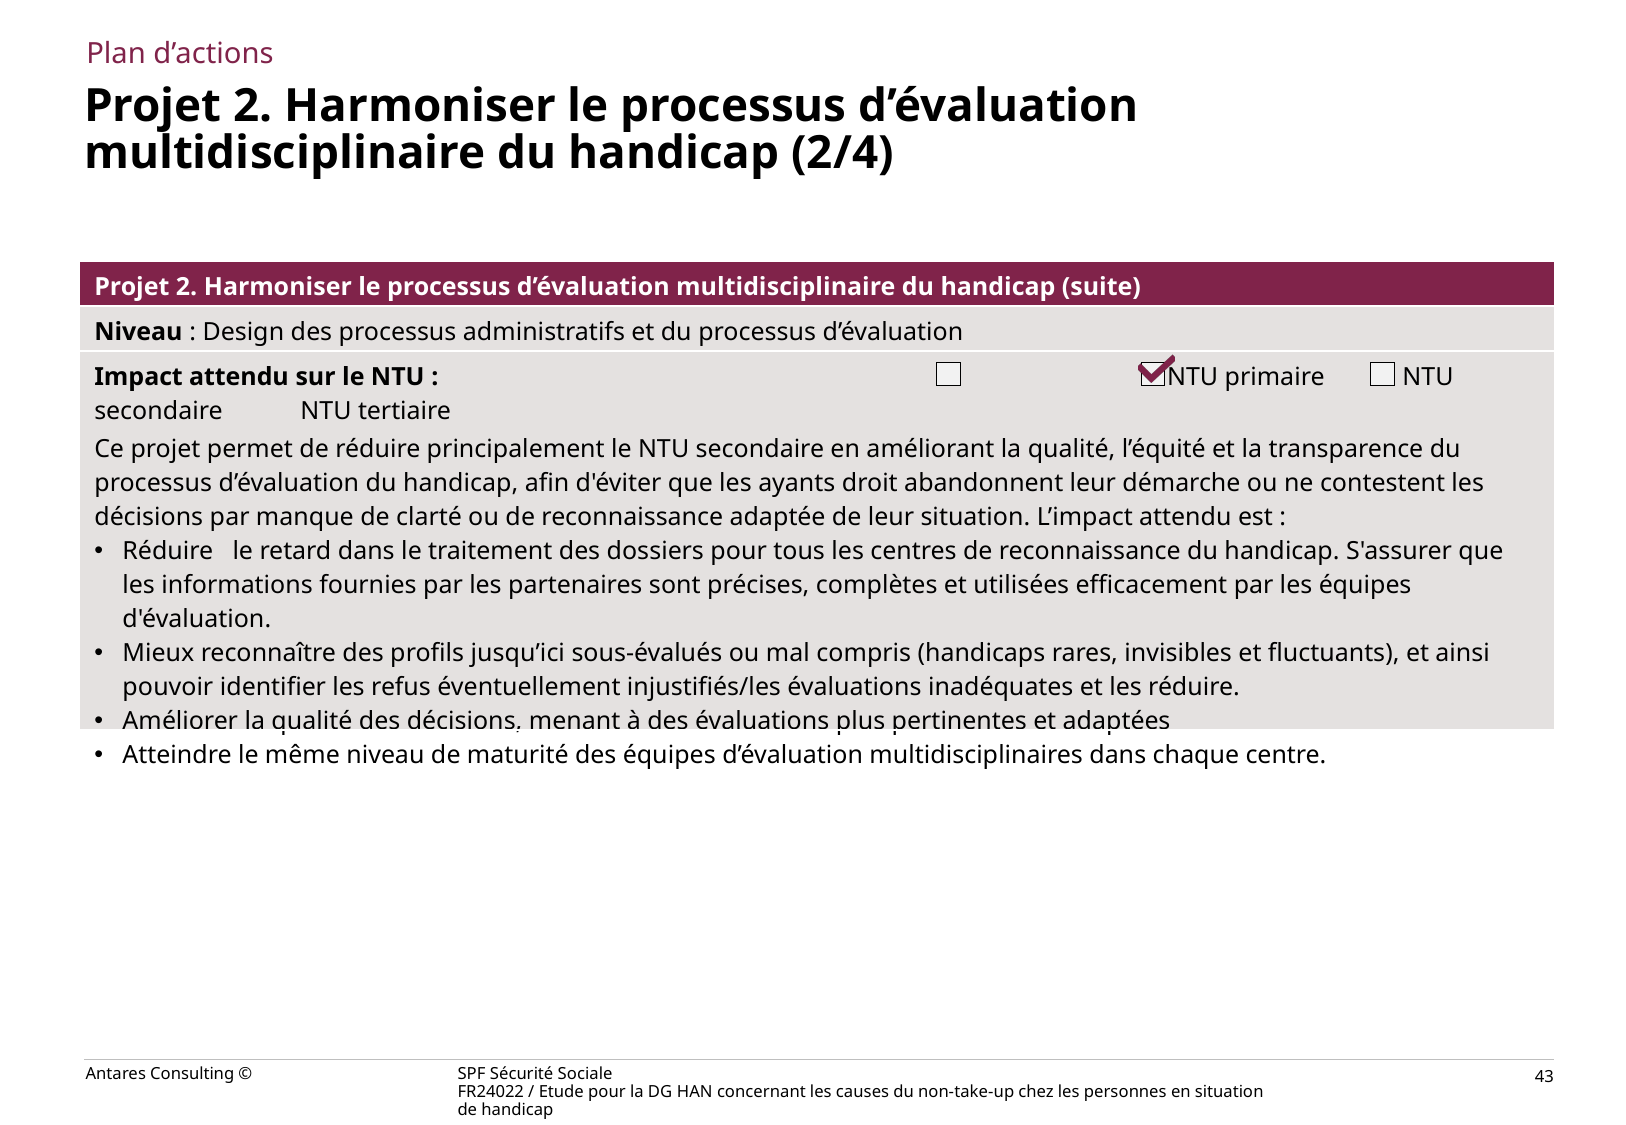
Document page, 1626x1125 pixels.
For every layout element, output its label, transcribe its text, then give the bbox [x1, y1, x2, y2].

picture [1138, 351, 1175, 388]
table_header Projet 2. Harmoniser le processus d’évaluation multidisciplinaire du handicap (suite) [80, 262, 1554, 305]
table_cell Impact attendu sur le NTU : NTU primaire NTU secondaire NTU tertiaire Ce projet permet de réduire principalement le NTU secondaire en améliorant la qualité, l’équité et la transparence du processus d’évaluation du handicap, afin d'éviter que les ayants droit abandonnent leur démarche ou ne contestent les décisions par manque de clarté ou de reconnaissance adaptée de leur situation. L’impact attendu est : Réduire le retard dans le traitement des dossiers pour tous les centres de reconnaissance du handicap. S'assurer que les informations fournies par les partenaires sont précises, complètes et utilisées efficacement par les équipes d'évaluation. Mieux reconnaître des profils jusqu’ici sous-évalués ou mal compris (handicaps rares, invisibles et fluctuants), et ainsi pouvoir identifier les refus éventuellement injustifiés/les évaluations inadéquates et les réduire. Améliorer la qualité des décisions, menant à des évaluations plus pertinentes et adaptées Atteindre le même niveau de maturité des équipes d’évaluation multidisciplinaires dans chaque centre. [80, 352, 1554, 729]
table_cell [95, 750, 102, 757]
text_box Plan d’actions [86, 38, 1522, 70]
text_box [1370, 362, 1395, 386]
title Projet 2. Harmoniser le processus d’évaluation multidisciplinaire du handicap (2/4) [84, 82, 1550, 229]
table_cell Niveau : Design des processus administratifs et du processus d’évaluation [80, 307, 1554, 350]
text_box [936, 362, 961, 386]
